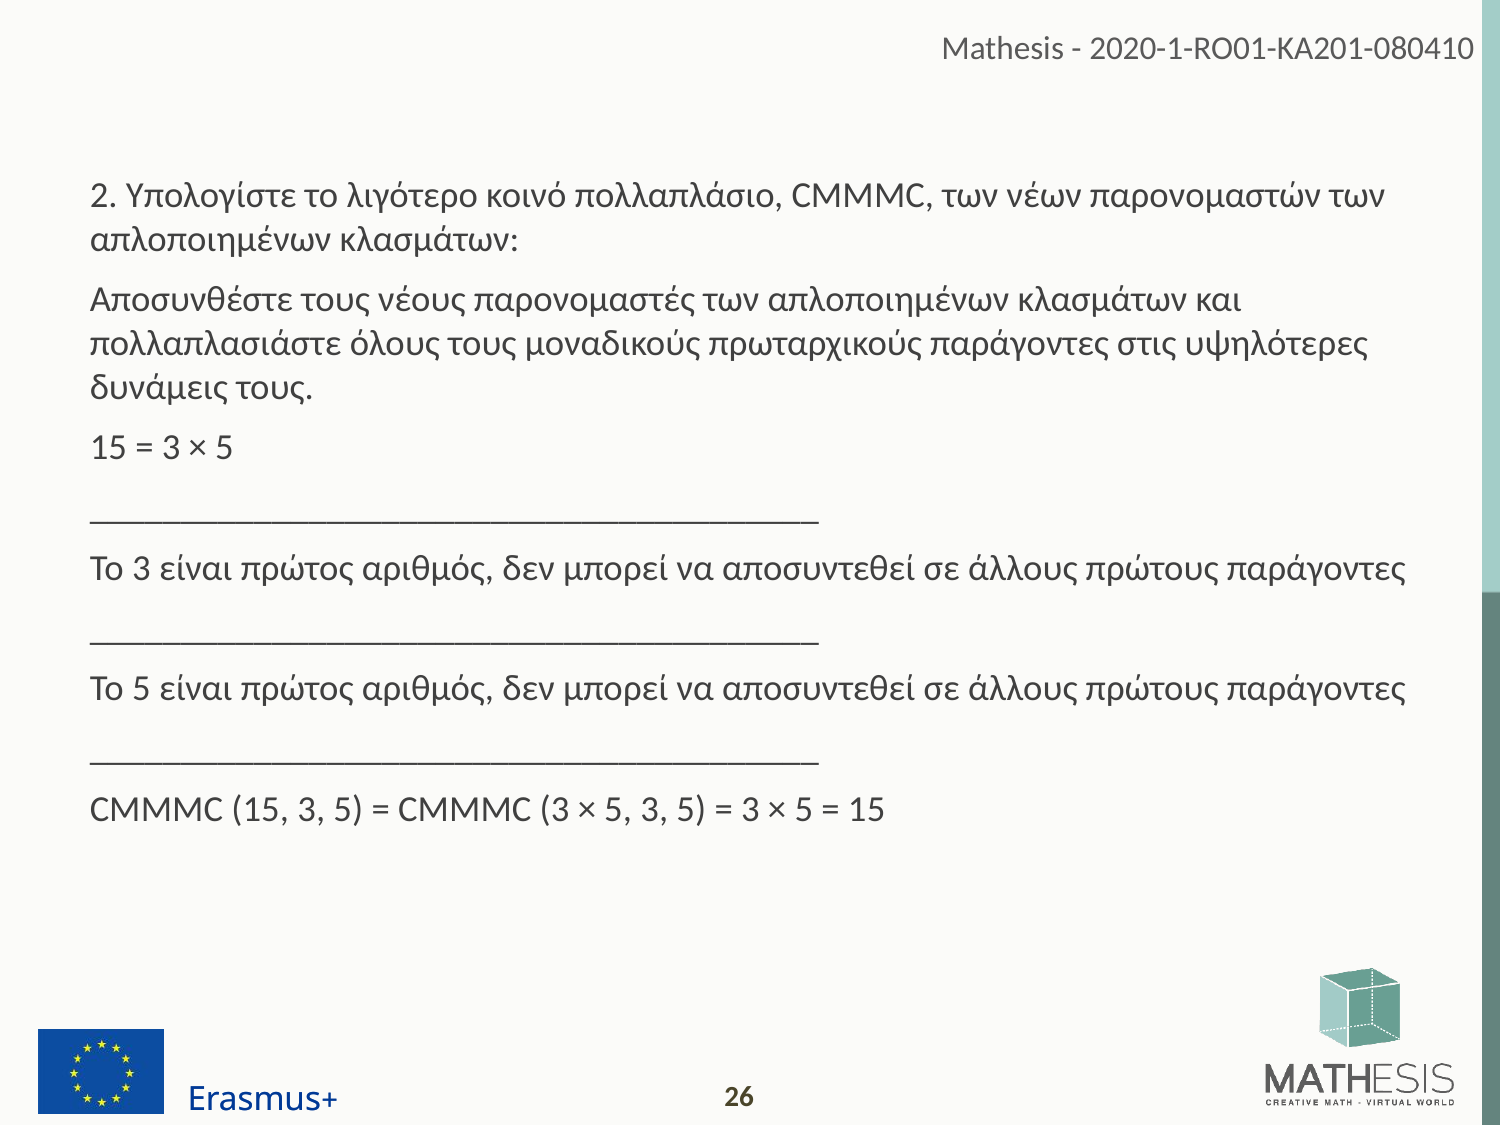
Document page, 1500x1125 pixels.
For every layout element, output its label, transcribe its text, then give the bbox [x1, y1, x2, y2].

list 2. Υπολογίστε το λιγότερο κοινό πολλαπλάσιο, CMMMC, των νέων παρονομαστών των απλοποιημένων κλασμάτων: Αποσυνθέστε τους νέους παρονομαστές των απλοποιημένων κλασμάτων και πολλαπλασιάστε όλους τους μοναδικούς πρωταρχικούς παράγοντες στις υψηλότερες δυνάμεις τους. 15 = 3 × 5 ________________________________________ Το 3 είναι πρώτος αριθμός, δεν μπορεί να αποσυντεθεί σε άλλους πρώτους παράγοντες ________________________________________ Το 5 είναι πρώτος αριθμός, δεν μπορεί να αποσυντεθεί σε άλλους πρώτους παράγοντες ________________________________________ CMMMC (15, 3, 5) = CMMMC (3 × 5, 3, 5) = 3 × 5 = 15 [75, 163, 1425, 906]
picture [38, 1029, 164, 1114]
